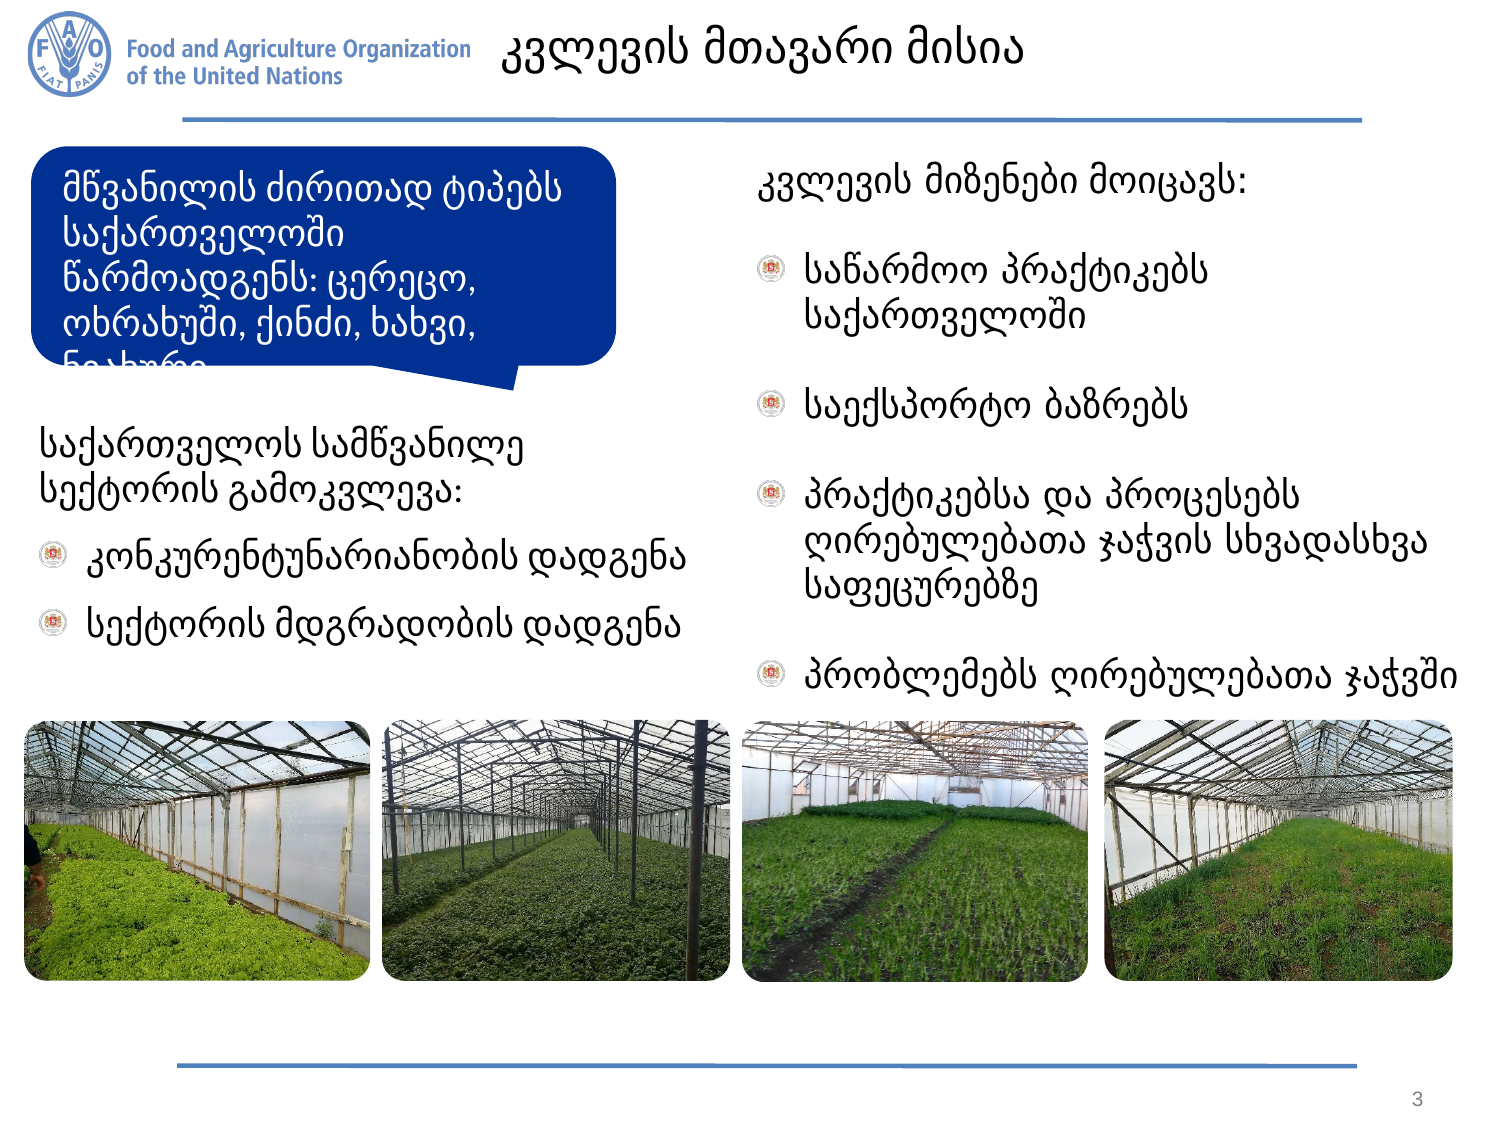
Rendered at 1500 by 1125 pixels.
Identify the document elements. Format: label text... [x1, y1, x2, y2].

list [1104, 719, 1453, 981]
picture [756, 255, 786, 282]
picture [382, 719, 731, 981]
title კვლევის მთავარი მისია [485, 0, 1477, 97]
text_box საქართველოს სამწვანილე სექტორის გამოკვლევა: კონკურენტუნარიანობის დადგენა სექტორის მდგრადობის დადგენა [24, 412, 725, 653]
picture [756, 480, 786, 507]
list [741, 721, 1088, 983]
text_box [614, 168, 618, 344]
picture [38, 609, 68, 636]
slide_number 3 [1286, 1068, 1439, 1125]
picture [24, 721, 371, 981]
picture [756, 390, 786, 417]
picture [756, 660, 786, 687]
text_box კვლევის მიზენები მოიცავს: საწარმოო პრაქტიკებს საქართველოში საექსპორტო ბაზრებს პრაქტიკებსა და პროცესებს ღირებულებათა ჯაჭვის სხვადასხვა საფეცურებზე პრობლემებს ღირებულებათა ჯაჭვში [742, 148, 1487, 784]
text_box მწვანილის ძირითად ტიპებს საქართველოში წარმოადგენს: ცერეცო, ოხრახუში, ქინძი, ხახვი, ნიახური [47, 156, 614, 397]
picture [38, 541, 68, 568]
picture [27, 11, 470, 97]
text_box [29, 145, 606, 361]
